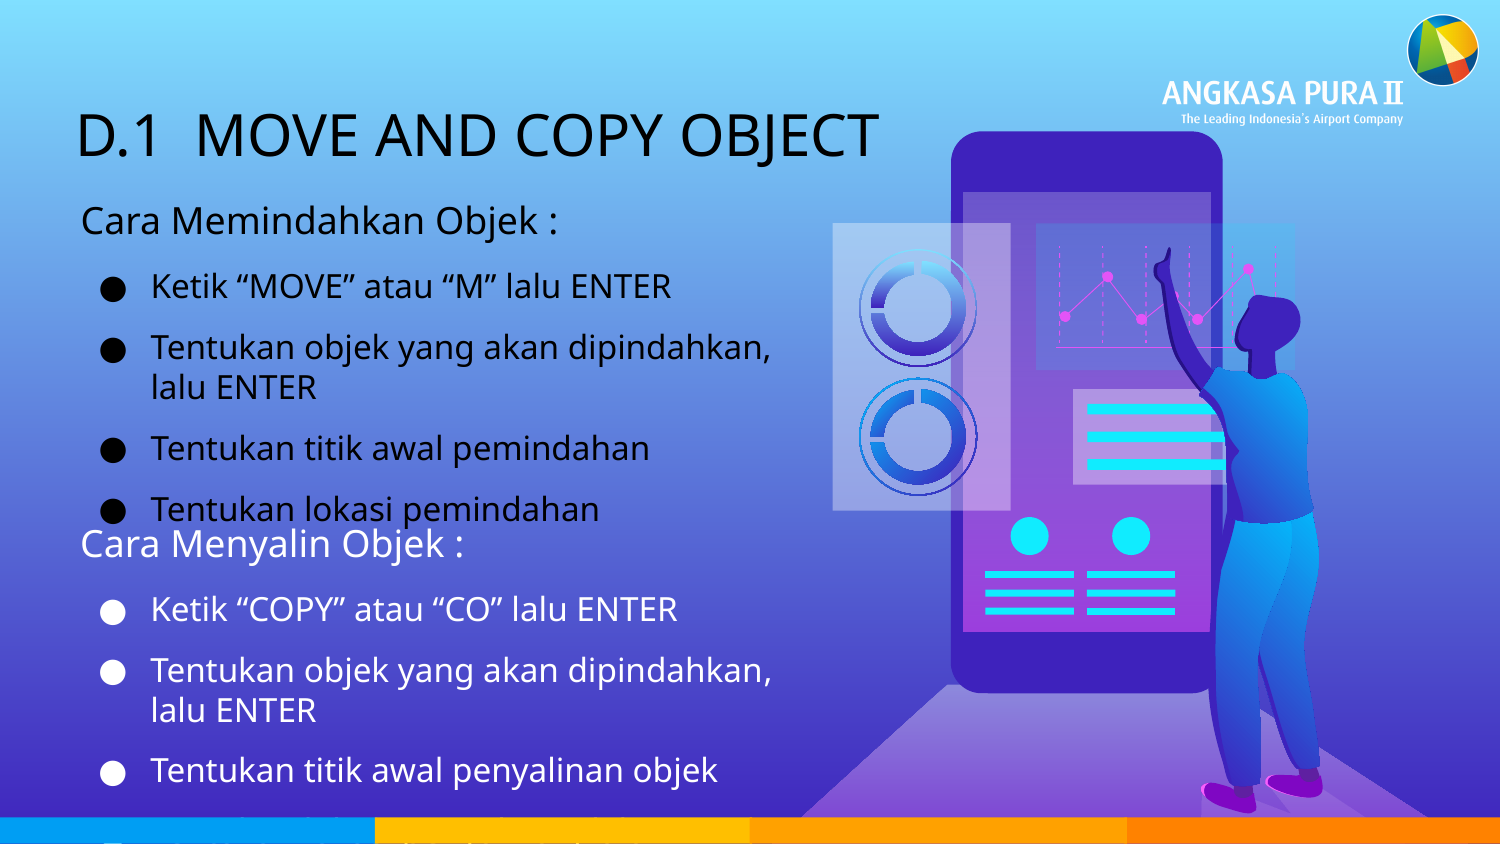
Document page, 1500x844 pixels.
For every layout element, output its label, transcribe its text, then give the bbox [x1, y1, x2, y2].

subtitle Cara Memindahkan Objek : [65, 188, 744, 250]
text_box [0, 817, 1500, 844]
text_box Ketik “COPY” atau “CO” lalu ENTER Tentukan objek yang akan dipindahkan, lalu ENTER Tentukan titik awal penyalinan objek Tentukan lokasi penyalinan, lalu ENTER [60, 573, 744, 815]
text_box Cara Menyalin Objek : [65, 511, 744, 573]
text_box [749, 131, 1500, 816]
picture [1162, 14, 1479, 126]
title D.1 MOVE AND COPY OBJECT [60, 83, 1064, 181]
list Ketik “MOVE” atau “M” lalu ENTER Tentukan objek yang akan dipindahkan, lalu ENTER Tentukan titik awal pemindahan Tentukan lokasi pemindahan [60, 250, 744, 517]
